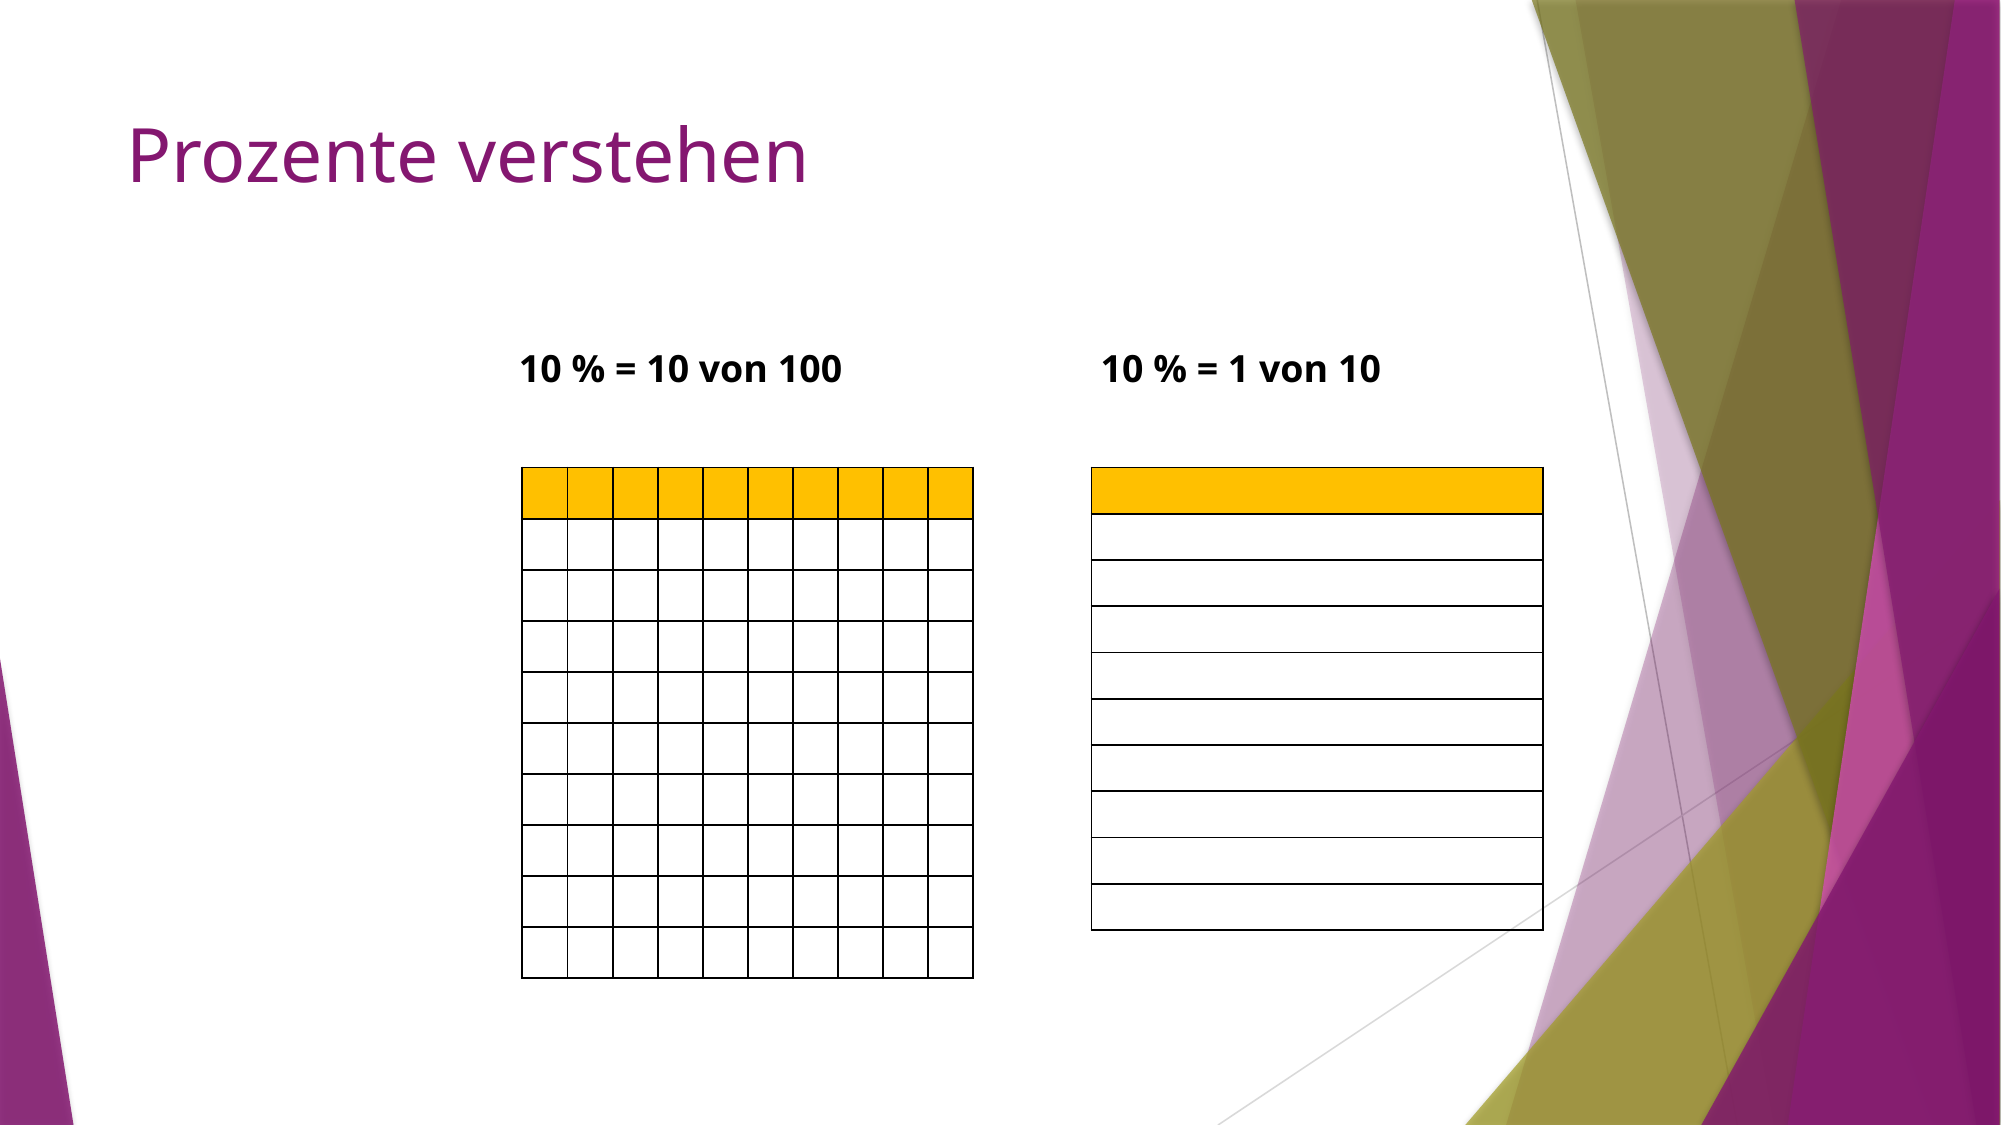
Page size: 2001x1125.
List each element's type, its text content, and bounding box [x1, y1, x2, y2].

table_cell [659, 928, 702, 977]
table_cell [1182, 607, 1227, 652]
table_cell [1272, 561, 1318, 605]
table_cell [749, 826, 792, 875]
table_cell [1363, 653, 1408, 698]
table_cell [1498, 653, 1542, 698]
table_cell [1318, 700, 1363, 744]
table_cell [1092, 515, 1137, 559]
table_cell [704, 826, 747, 875]
table_cell [614, 877, 657, 926]
table_cell [884, 673, 927, 722]
table_cell [568, 673, 612, 722]
table_cell [884, 520, 927, 569]
table_cell [1453, 792, 1498, 837]
table_cell [1318, 838, 1363, 883]
table_cell [884, 724, 927, 773]
table_cell [749, 571, 792, 620]
table_cell [659, 877, 702, 926]
table_cell [749, 877, 792, 926]
text_box 10 % = 10 von 100 [504, 338, 986, 398]
table_cell [523, 520, 567, 569]
table_cell [1182, 885, 1227, 929]
table_cell [1137, 838, 1182, 883]
table_cell [614, 520, 657, 569]
table_cell [1092, 561, 1137, 605]
table_cell [1137, 607, 1182, 652]
table_cell [794, 520, 837, 569]
table_cell [1498, 700, 1542, 744]
table_cell [704, 622, 747, 671]
table_cell [1272, 607, 1318, 652]
title Prozente verstehen [111, 99, 1522, 317]
table_cell [1227, 700, 1272, 744]
table_cell [1092, 838, 1137, 883]
table_cell [1408, 885, 1453, 929]
table_cell [1272, 838, 1318, 883]
table_cell [1272, 885, 1318, 929]
table_cell [749, 673, 792, 722]
table_cell [568, 775, 612, 824]
table_cell [884, 775, 927, 824]
table_cell [1453, 515, 1498, 559]
table_cell [1182, 838, 1227, 883]
table_cell [614, 673, 657, 722]
table_cell [884, 826, 927, 875]
table_header [1408, 468, 1453, 513]
table_cell [794, 673, 837, 722]
table_cell [839, 775, 882, 824]
table_cell [1453, 561, 1498, 605]
table_cell [1453, 838, 1498, 883]
table_cell [1227, 838, 1272, 883]
table_cell [704, 928, 747, 977]
table_cell [794, 622, 837, 671]
table_header [794, 468, 837, 518]
table_cell [704, 673, 747, 722]
table_cell [1092, 700, 1137, 744]
table_header [1137, 468, 1182, 513]
table_cell [704, 877, 747, 926]
table_cell [839, 571, 882, 620]
table_header [1092, 468, 1137, 513]
table_cell [1272, 746, 1318, 790]
table_cell [884, 877, 927, 926]
table_cell [749, 622, 792, 671]
table_cell [929, 826, 972, 875]
table_cell [1272, 792, 1318, 837]
table_cell [568, 571, 612, 620]
table_header [1453, 468, 1498, 513]
table_cell [1363, 515, 1408, 559]
table_cell [1408, 653, 1453, 698]
table_cell [884, 622, 927, 671]
table_cell [1363, 700, 1408, 744]
table_header [839, 468, 882, 518]
table_cell [1453, 700, 1498, 744]
table_cell [1498, 561, 1542, 605]
table_cell [1408, 607, 1453, 652]
table_cell [839, 877, 882, 926]
table_cell [1453, 885, 1498, 929]
table_cell [1092, 607, 1137, 652]
table_cell [659, 622, 702, 671]
table_cell [794, 724, 837, 773]
table_cell [1227, 607, 1272, 652]
table_cell [614, 724, 657, 773]
table_cell [523, 724, 567, 773]
table_cell [1182, 792, 1227, 837]
table_cell [1363, 838, 1408, 883]
table_cell [568, 724, 612, 773]
table_cell [1272, 700, 1318, 744]
table_cell [1363, 792, 1408, 837]
table_cell [1363, 885, 1408, 929]
table_cell [659, 775, 702, 824]
table_cell [929, 724, 972, 773]
table_cell [1182, 515, 1227, 559]
table_cell [659, 571, 702, 620]
table_cell [1318, 607, 1363, 652]
table_cell [614, 622, 657, 671]
table_cell [704, 724, 747, 773]
table_cell [794, 877, 837, 926]
table_cell [1182, 700, 1227, 744]
table_header [523, 468, 567, 518]
table_cell [1272, 653, 1318, 698]
table_cell [1137, 653, 1182, 698]
table_cell [1182, 561, 1227, 605]
table_cell [659, 673, 702, 722]
table_cell [704, 520, 747, 569]
table_cell [1227, 515, 1272, 559]
table_cell [1272, 515, 1318, 559]
table_cell [1182, 653, 1227, 698]
table_cell [1318, 515, 1363, 559]
table_cell [1092, 885, 1137, 929]
table_cell [839, 826, 882, 875]
table_header [1182, 468, 1227, 513]
table_cell [568, 520, 612, 569]
table_header [568, 468, 612, 518]
table_cell [1453, 746, 1498, 790]
table_cell [1498, 515, 1542, 559]
table_cell [523, 877, 567, 926]
table_cell [1498, 838, 1542, 883]
table_cell [568, 928, 612, 977]
table_cell [523, 775, 567, 824]
table_header [929, 468, 972, 518]
table_cell [1227, 746, 1272, 790]
table_cell [1453, 607, 1498, 652]
table_cell [1227, 561, 1272, 605]
table_cell [614, 928, 657, 977]
table_cell [568, 826, 612, 875]
table_cell [749, 775, 792, 824]
table_cell [1408, 700, 1453, 744]
table_cell [568, 877, 612, 926]
table_cell [1498, 885, 1542, 929]
table_header [1363, 468, 1408, 513]
table_header [614, 468, 657, 518]
table_cell [1092, 746, 1137, 790]
table_cell [1408, 515, 1453, 559]
table_cell [1453, 653, 1498, 698]
table_cell [614, 571, 657, 620]
table_cell [523, 622, 567, 671]
table_cell [1498, 792, 1542, 837]
table_cell [794, 775, 837, 824]
table_cell [1318, 561, 1363, 605]
table_cell [523, 571, 567, 620]
table_cell [839, 928, 882, 977]
table_cell [1092, 792, 1137, 837]
table_cell [1408, 561, 1453, 605]
table_cell [659, 520, 702, 569]
table_cell [929, 520, 972, 569]
table_cell [1408, 792, 1453, 837]
table_cell [749, 520, 792, 569]
table_cell [1227, 792, 1272, 837]
table_header [659, 468, 702, 518]
table_header [1272, 468, 1318, 513]
text_box 10 % = 1 von 10 [1085, 338, 1567, 398]
table_cell [523, 673, 567, 722]
table_cell [659, 724, 702, 773]
table_header [704, 468, 747, 518]
table_header [884, 468, 927, 518]
table_cell [1137, 885, 1182, 929]
table_cell [1363, 561, 1408, 605]
table_cell [523, 928, 567, 977]
table_cell [1318, 653, 1363, 698]
table_cell [1498, 607, 1542, 652]
table_cell [1408, 746, 1453, 790]
table_cell [749, 724, 792, 773]
table_header [1227, 468, 1272, 513]
table_cell [568, 622, 612, 671]
table_cell [884, 928, 927, 977]
table_cell [1137, 561, 1182, 605]
table_cell [523, 826, 567, 875]
table_cell [929, 622, 972, 671]
table_cell [1137, 792, 1182, 837]
table_cell [1092, 653, 1137, 698]
table_cell [614, 775, 657, 824]
table_cell [614, 826, 657, 875]
table_cell [839, 673, 882, 722]
table_cell [1137, 700, 1182, 744]
table_cell [704, 775, 747, 824]
table_cell [1182, 746, 1227, 790]
table_cell [1318, 885, 1363, 929]
table_cell [929, 673, 972, 722]
table_cell [659, 826, 702, 875]
table_cell [794, 826, 837, 875]
table_cell [929, 928, 972, 977]
table_header [749, 468, 792, 518]
table_cell [794, 571, 837, 620]
table_cell [839, 622, 882, 671]
table_cell [929, 775, 972, 824]
table_cell [1318, 792, 1363, 837]
table_cell [929, 571, 972, 620]
table_cell [1227, 653, 1272, 698]
table_cell [884, 571, 927, 620]
table_cell [839, 520, 882, 569]
table_cell [1318, 746, 1363, 790]
table_cell [1408, 838, 1453, 883]
table_cell [1227, 885, 1272, 929]
table_cell [1137, 515, 1182, 559]
table_cell [1363, 746, 1408, 790]
table_cell [1137, 746, 1182, 790]
table_header [1498, 468, 1542, 513]
table_cell [839, 724, 882, 773]
table_cell [704, 571, 747, 620]
table_cell [794, 928, 837, 977]
table_cell [749, 928, 792, 977]
table_header [1318, 468, 1363, 513]
table_cell [1363, 607, 1408, 652]
table_cell [929, 877, 972, 926]
table_cell [1498, 746, 1542, 790]
